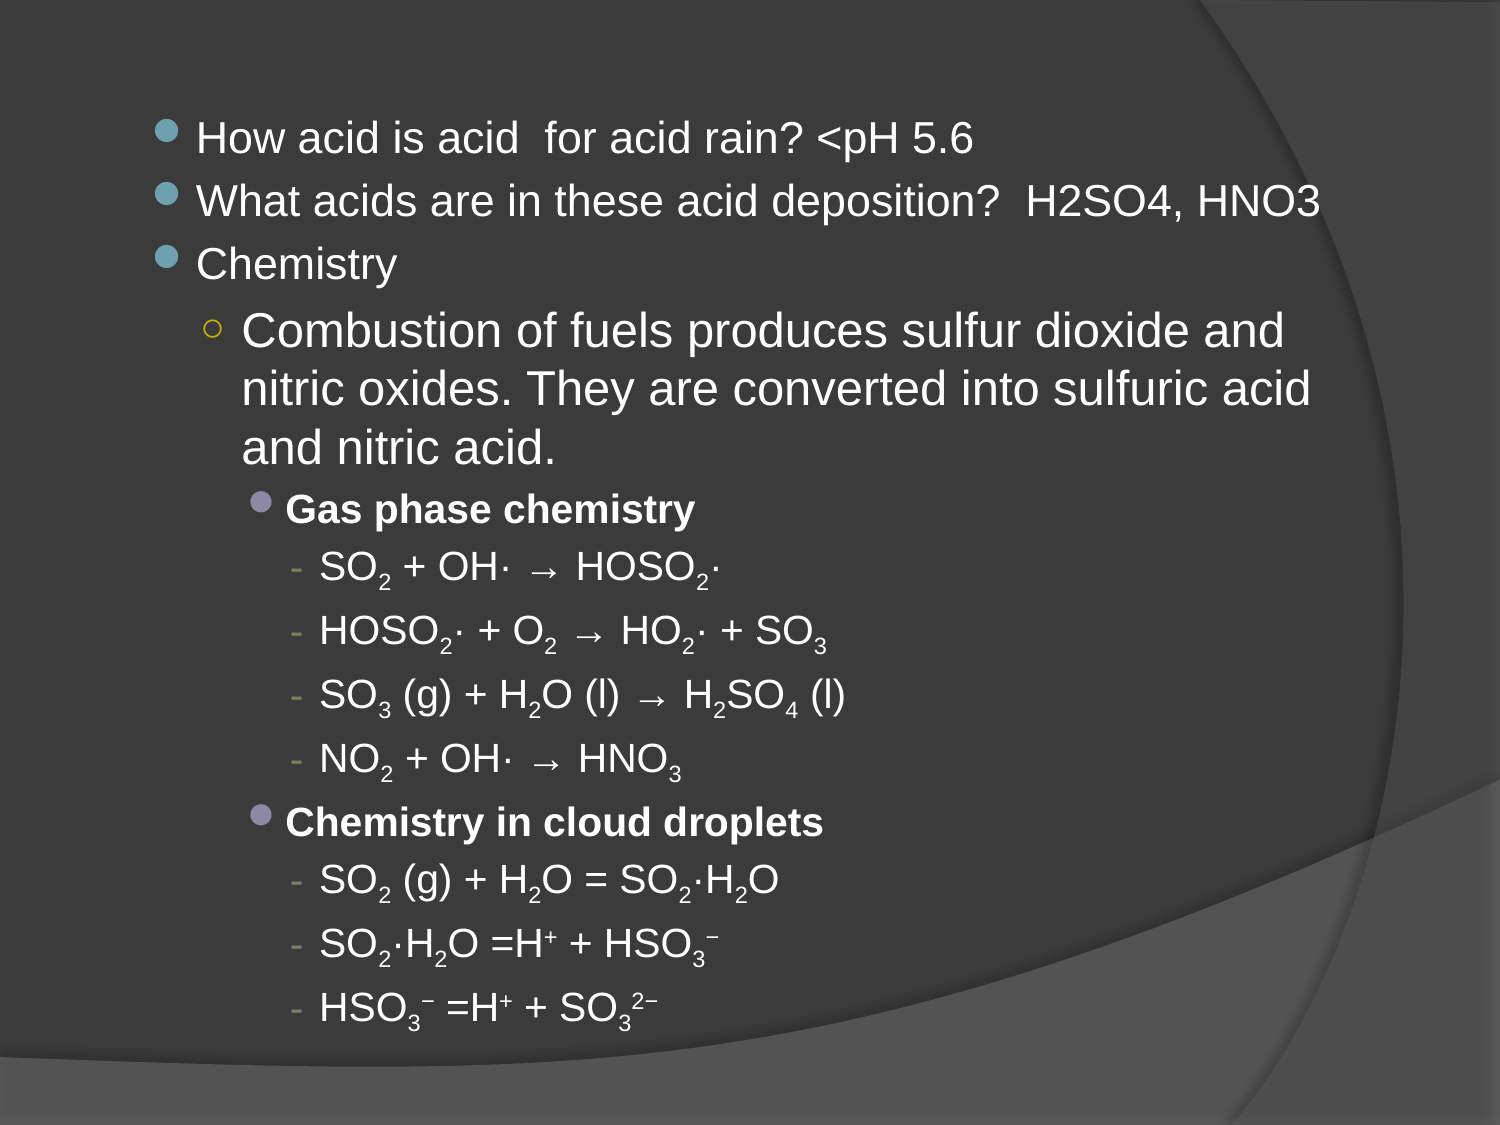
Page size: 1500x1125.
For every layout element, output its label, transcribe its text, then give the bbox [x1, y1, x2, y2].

list How acid is acid for acid rain? <pH 5.6 What acids are in these acid deposition? H2SO4, HNO3 Chemistry Combustion of fuels produces sulfur dioxide and nitric oxides. They are converted into sulfuric acid and nitric acid. Gas phase chemistry SO2 + OH· → HOSO2· HOSO2· + O2 → HO2· + SO3 SO3 (g) + H2O (l) → H2SO4 (l) NO2 + OH· → HNO3 Chemistry in cloud droplets SO2 (g) + H2O = SO2·H2O SO2·H2O =H+ + HSO3− HSO3− =H+ + SO32− [64, 101, 1412, 1047]
